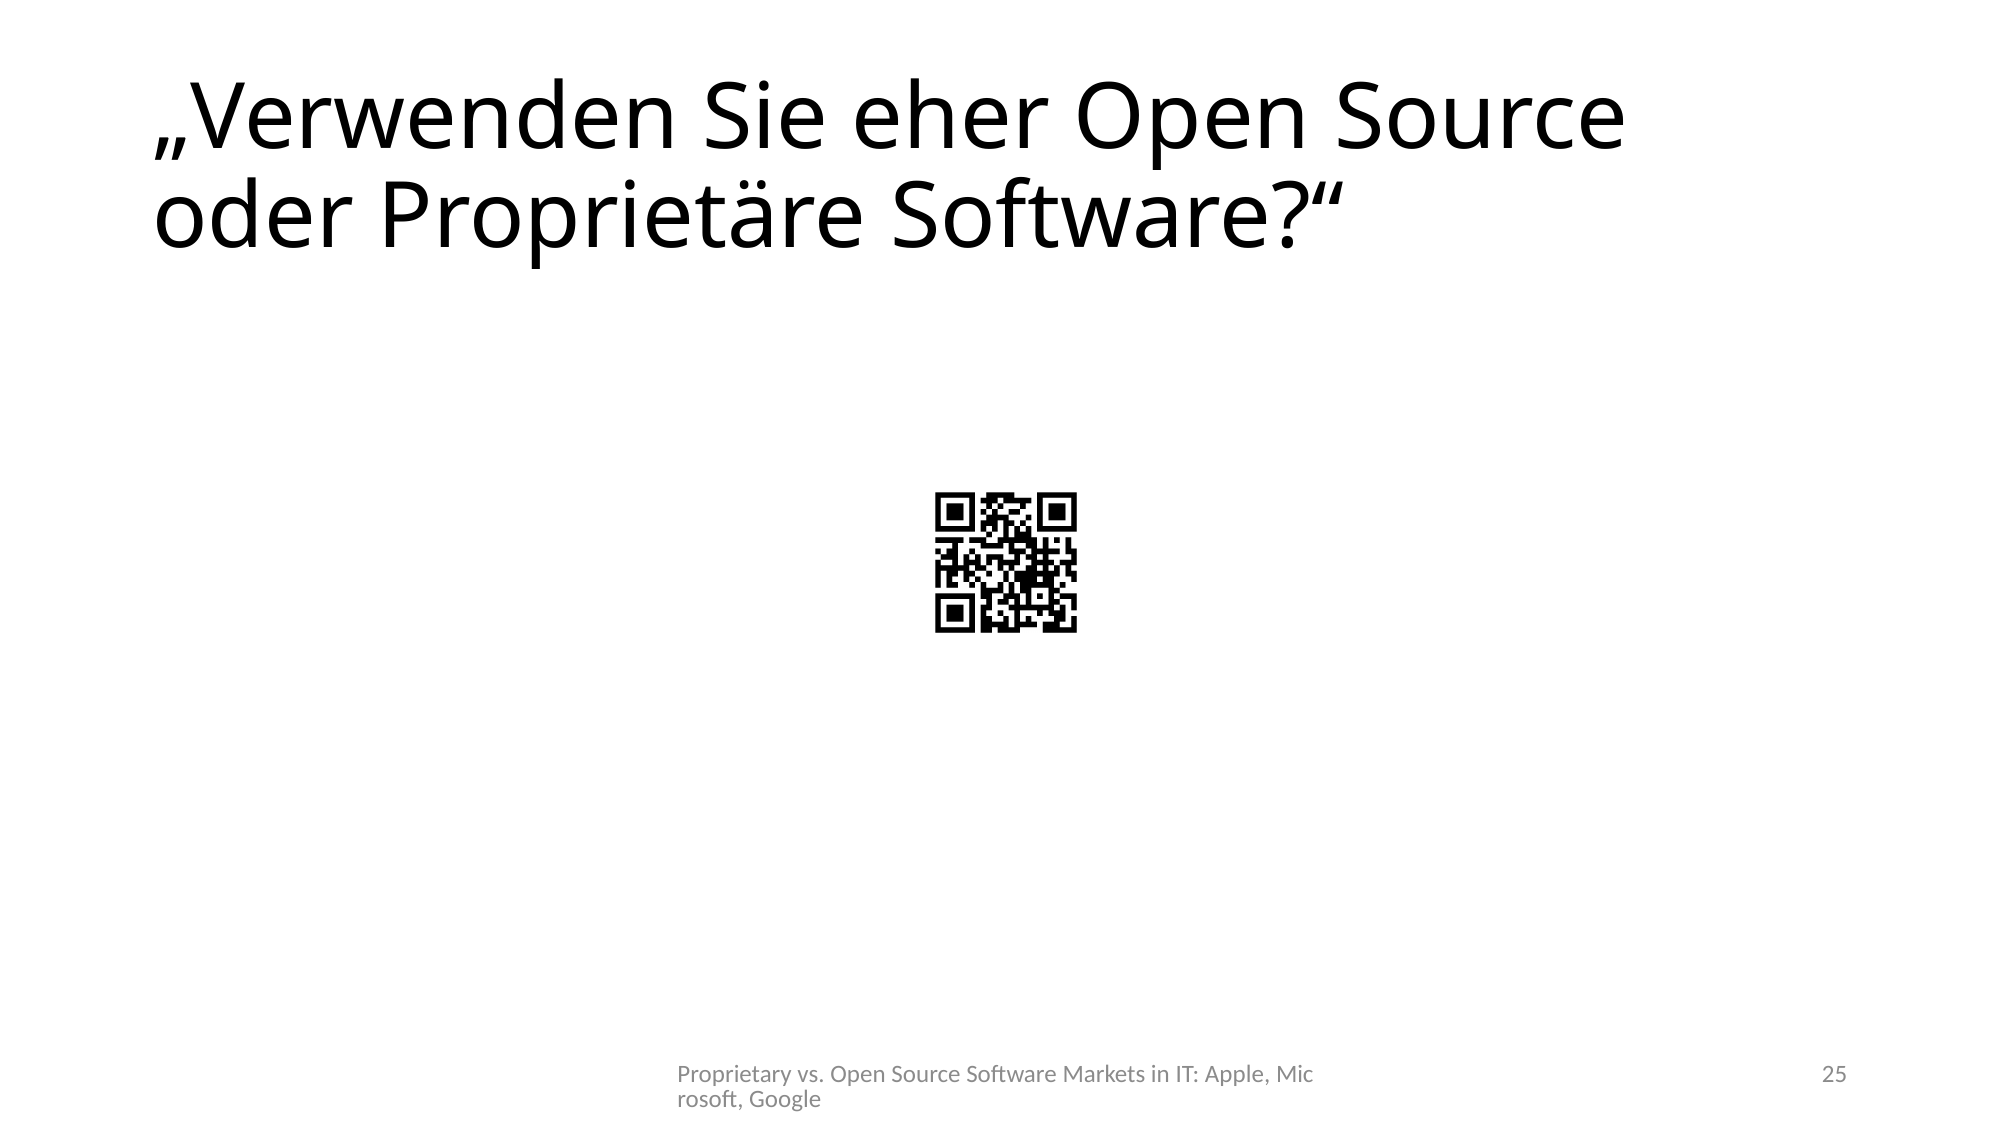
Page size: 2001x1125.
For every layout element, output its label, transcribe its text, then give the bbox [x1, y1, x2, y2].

footer Proprietary vs. Open Source Software Markets in IT: Apple, Microsoft, Google [662, 1042, 1338, 1103]
picture [935, 492, 1077, 633]
title „Verwenden Sie eher Open Source oder Proprietäre Software?“ [137, 59, 1863, 278]
slide_number 25 [1412, 1042, 1863, 1103]
